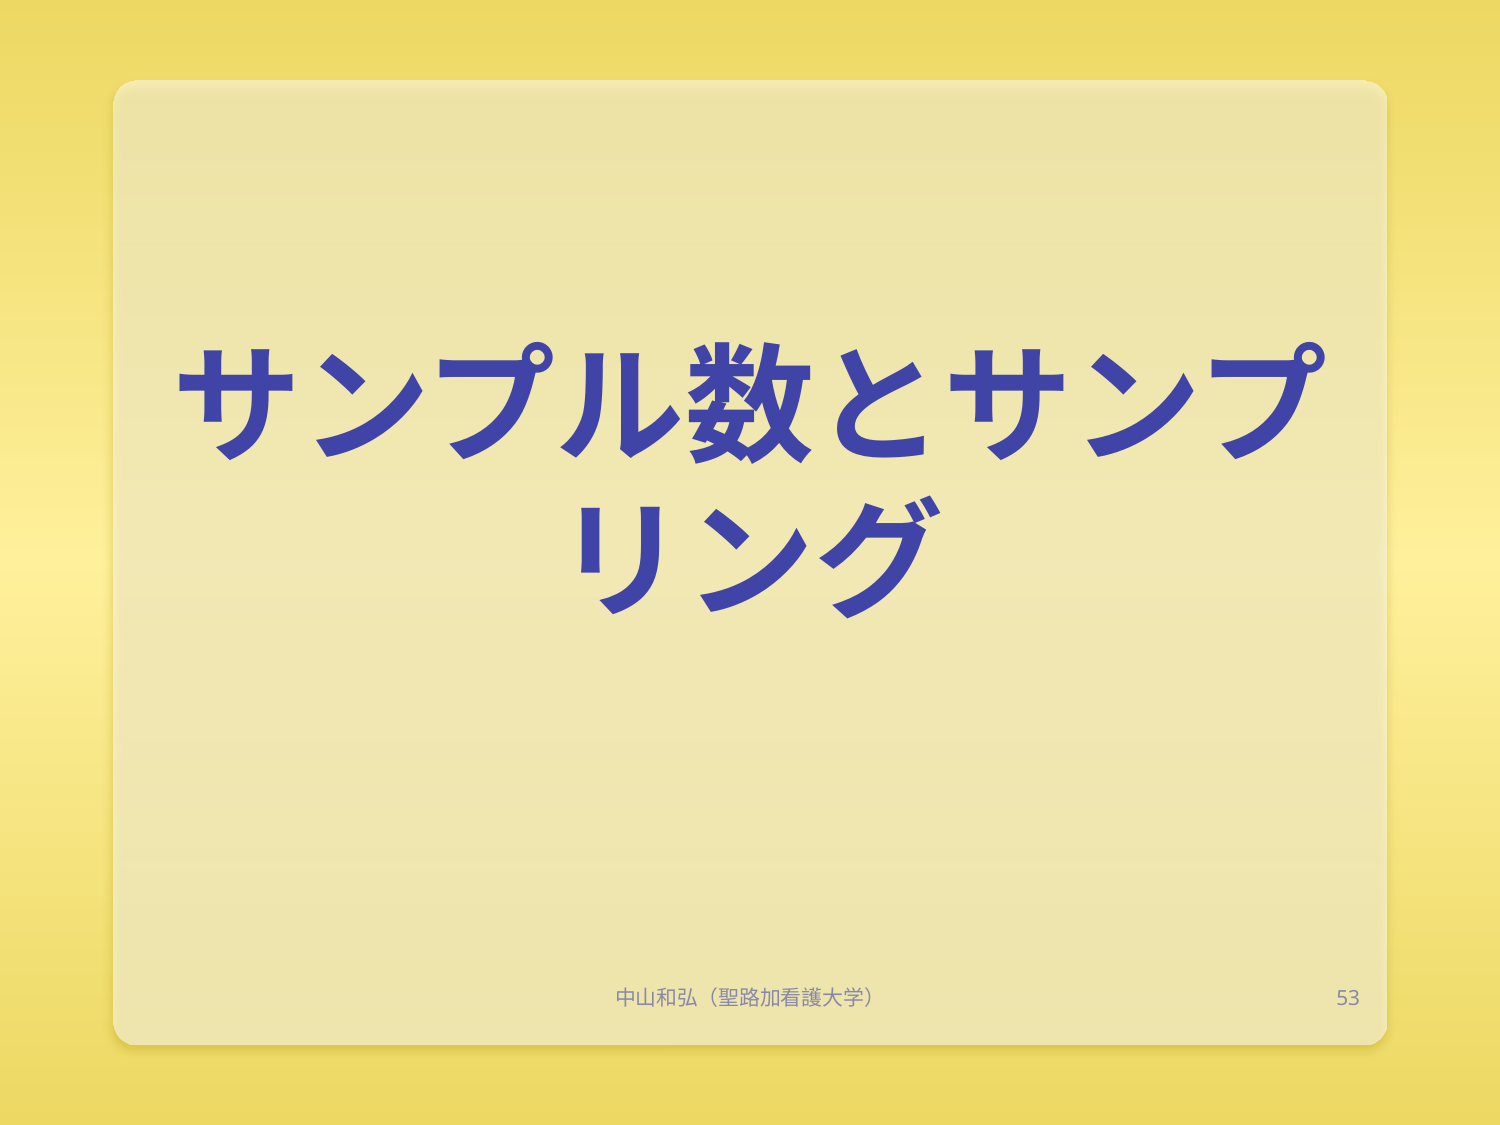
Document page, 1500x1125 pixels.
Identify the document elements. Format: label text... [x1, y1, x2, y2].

footer 中山和弘（聖路加看護大学） [512, 977, 988, 1038]
slide_number 53 [1025, 977, 1375, 1038]
title サンプル数とサンプリング [127, 130, 1373, 642]
